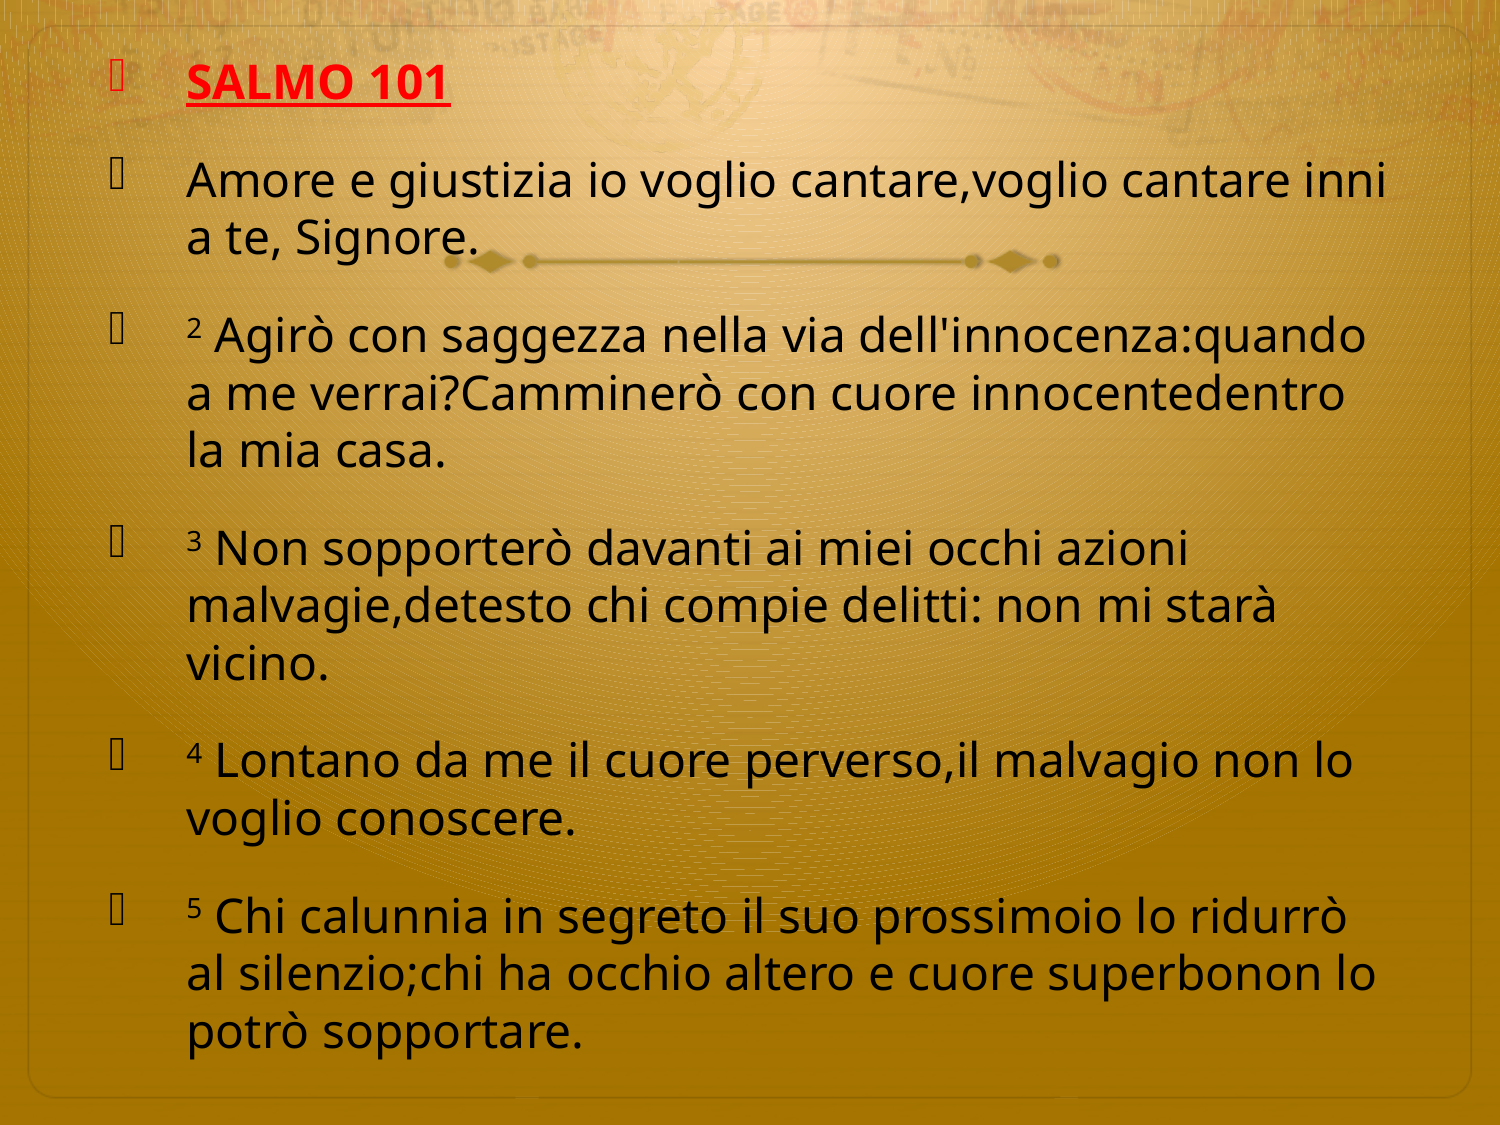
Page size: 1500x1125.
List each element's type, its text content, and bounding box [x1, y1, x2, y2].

list SALMO 101 Amore e giustizia io voglio cantare, voglio cantare inni a te, Signore. 2 Agirò con saggezza nella via dell'innocenza: quando a me verrai? Camminerò con cuore innocente dentro la mia casa. 3 Non sopporterò davanti ai miei occhi azioni malvagie, detesto chi compie delitti: non mi starà vicino. 4 Lontano da me il cuore perverso, il malvagio non lo voglio conoscere. 5 Chi calunnia in segreto il suo prossimo io lo ridurrò al silenzio; chi ha occhio altero e cuore superbo non lo potrò sopportare. [93, 44, 1407, 1076]
picture [0, 0, 1500, 1125]
